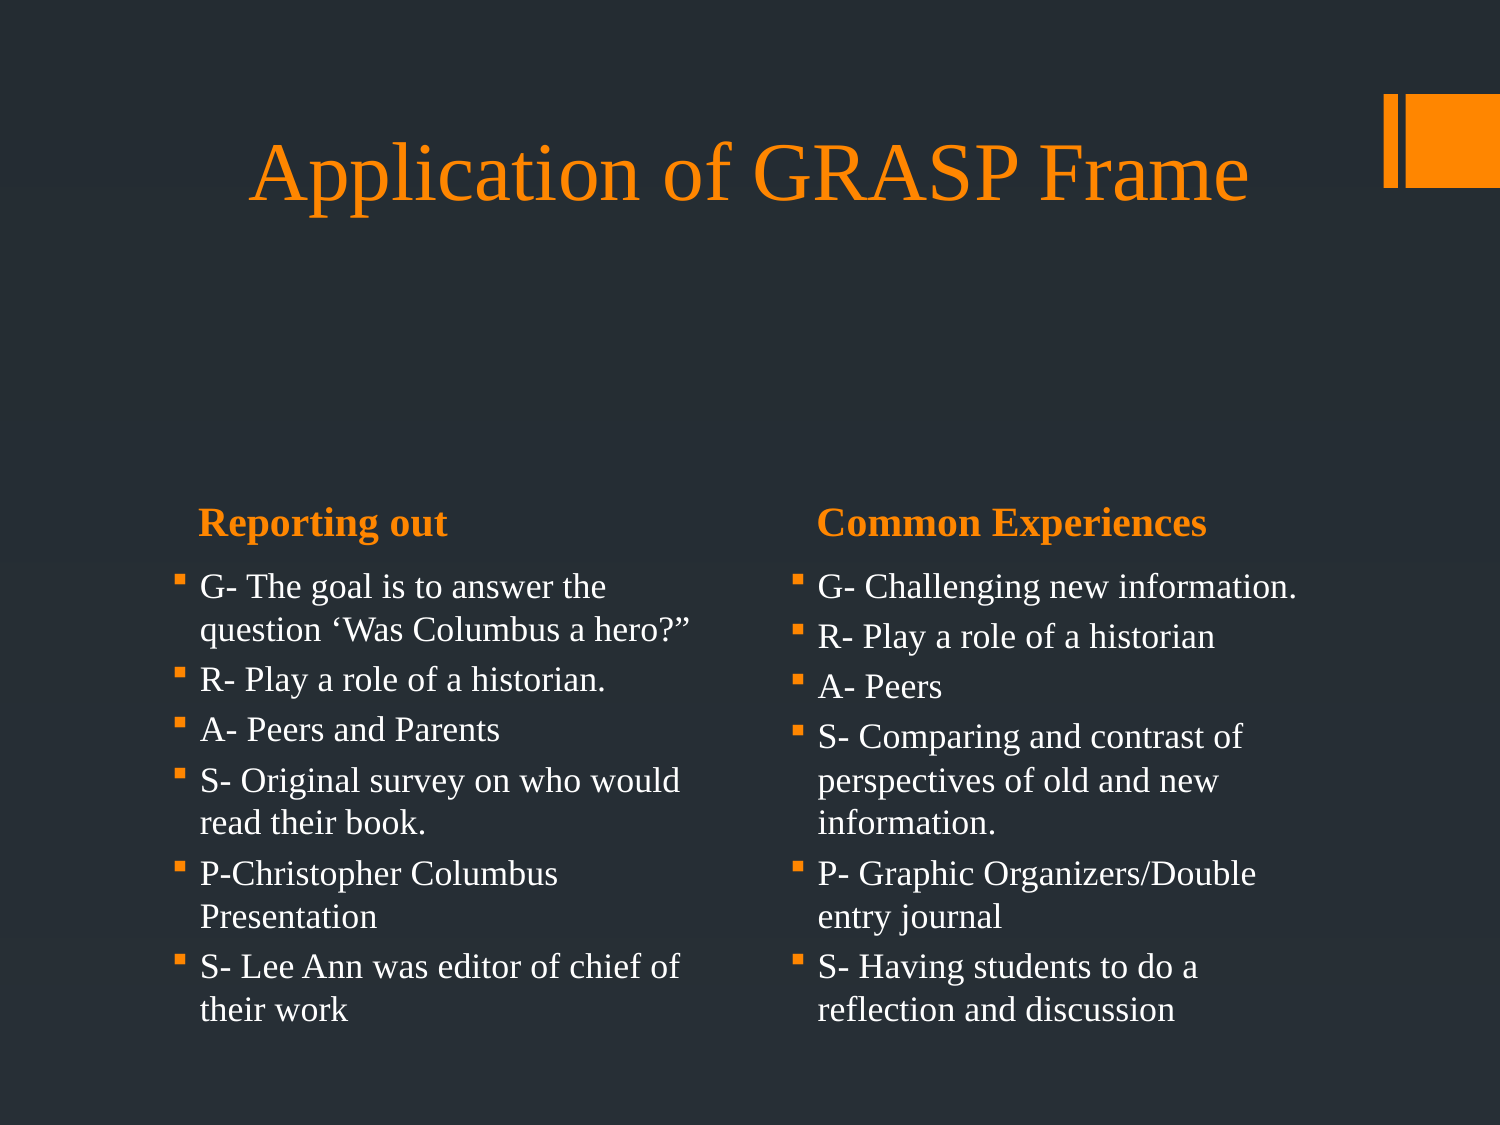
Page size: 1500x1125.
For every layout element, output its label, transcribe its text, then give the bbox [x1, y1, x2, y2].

list G- The goal is to answer the question ‘Was Columbus a hero?” R- Play a role of a historian. A- Peers and Parents S- Original survey on who would read their book. P-Christopher Columbus Presentation S- Lee Ann was editor of chief of their work [150, 554, 735, 1040]
list G- Challenging new information. R- Play a role of a historian A- Peers S- Comparing and contrast of perspectives of old and new information. P- Graphic Organizers/Double entry journal S- Having students to do a reflection and discussion [768, 554, 1353, 1040]
list Reporting out [183, 450, 736, 552]
title Application of GRASP Frame [150, 62, 1350, 225]
list Common Experiences [801, 450, 1353, 552]
